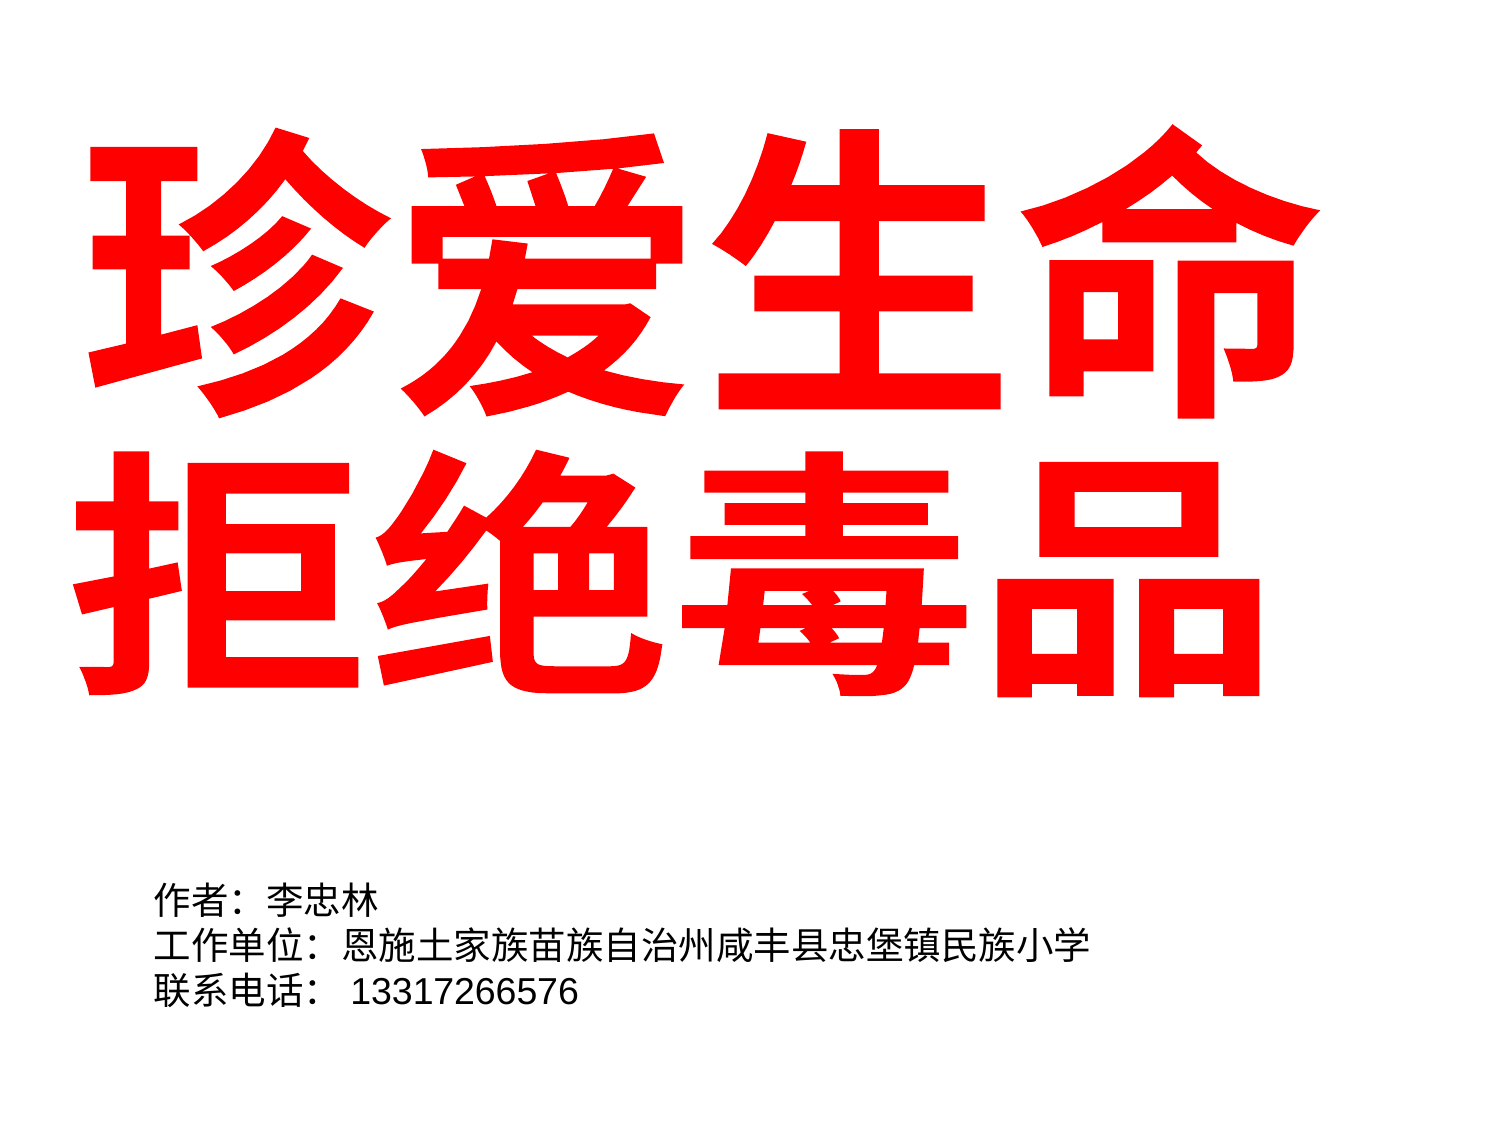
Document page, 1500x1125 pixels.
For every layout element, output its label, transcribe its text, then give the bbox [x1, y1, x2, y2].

text_box 作者：李忠林 工作单位：恩施土家族苗族自治州咸丰县忠堡镇民族小学 联系电话：13317266576 [139, 869, 1247, 1019]
